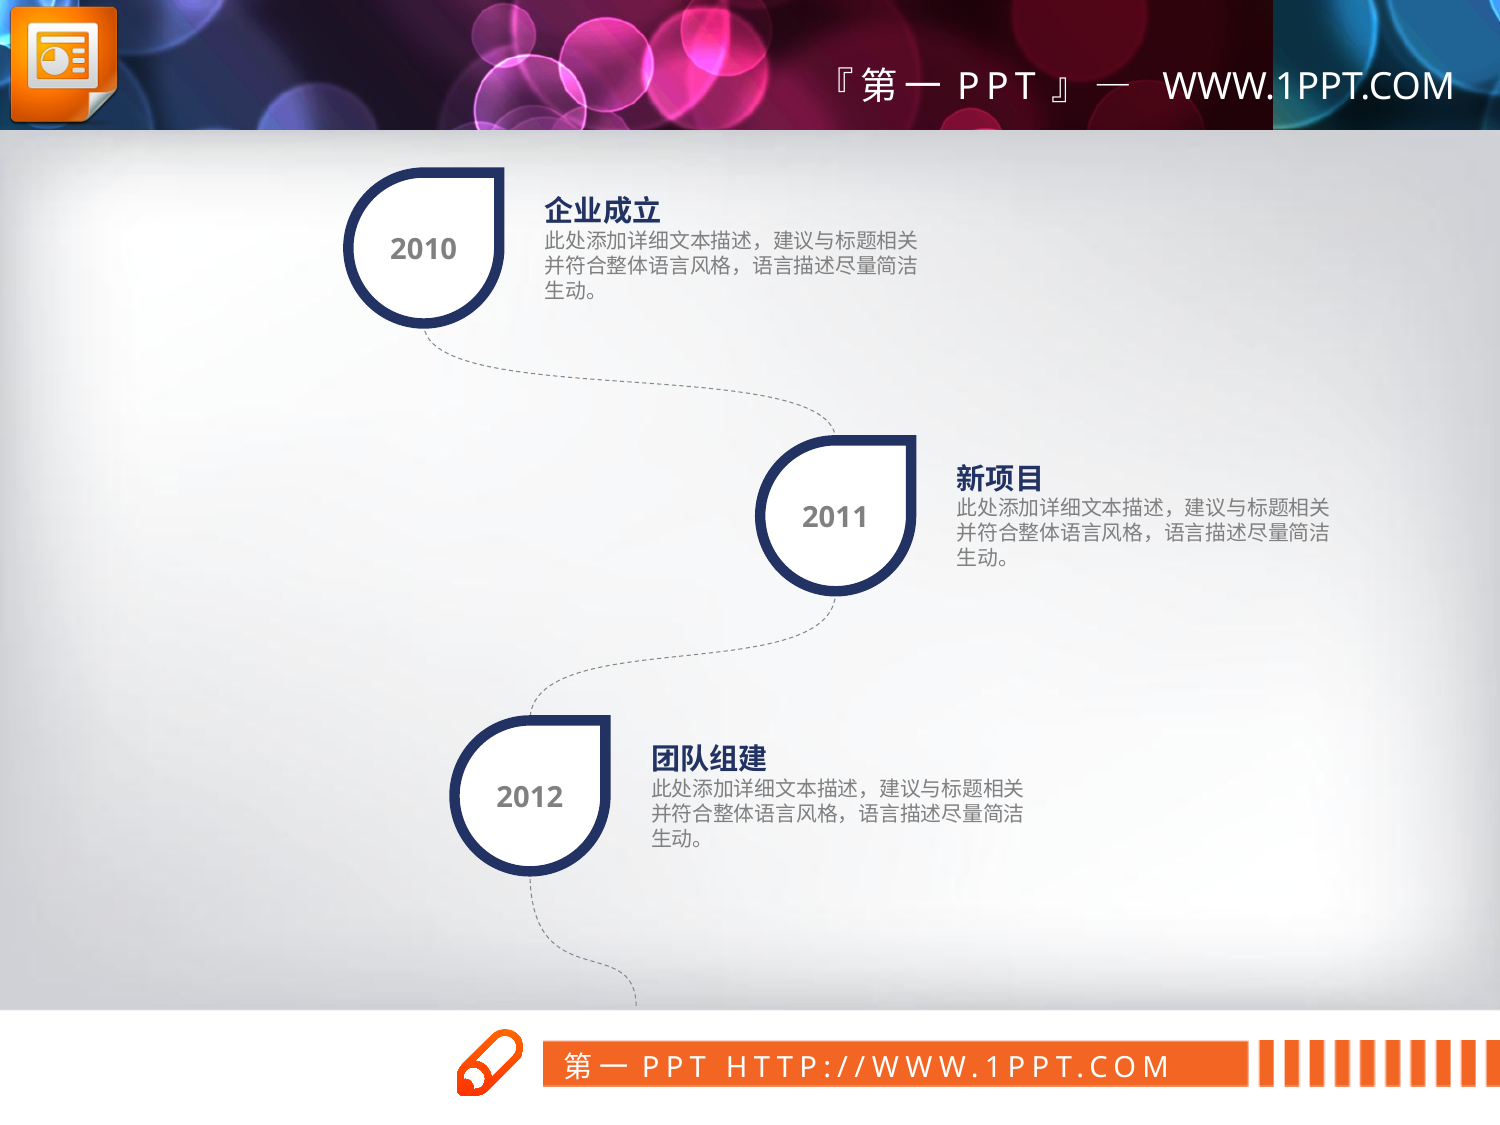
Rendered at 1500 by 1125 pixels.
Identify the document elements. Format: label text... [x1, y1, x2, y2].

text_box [618, 502, 748, 809]
text_box 企业成立 此处添加详细文本描述，建议与标题相关并符合整体语言风格，语言描述尽量简洁生动。 [530, 185, 565, 310]
text_box 企业成立 此处添加详细文本描述，建议与标题相关并符合整体语言风格，语言描述尽量简洁生动。 [693, 185, 942, 310]
text_box 团队组建 此处添加详细文本描述，建议与标题相关并符合整体语言风格，语言描述尽量简洁生动。 [636, 732, 1048, 858]
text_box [571, 175, 689, 589]
picture [543, 1040, 1500, 1087]
picture [0, 0, 1500, 1012]
text_box 新项目 此处添加详细文本描述，建议与标题相关并符合整体语言风格，语言描述尽量简洁生动。 [941, 452, 1354, 578]
text_box 2011 [760, 440, 912, 592]
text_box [515, 885, 651, 993]
text_box 2012 [454, 720, 606, 872]
text_box 2010 [348, 172, 500, 324]
